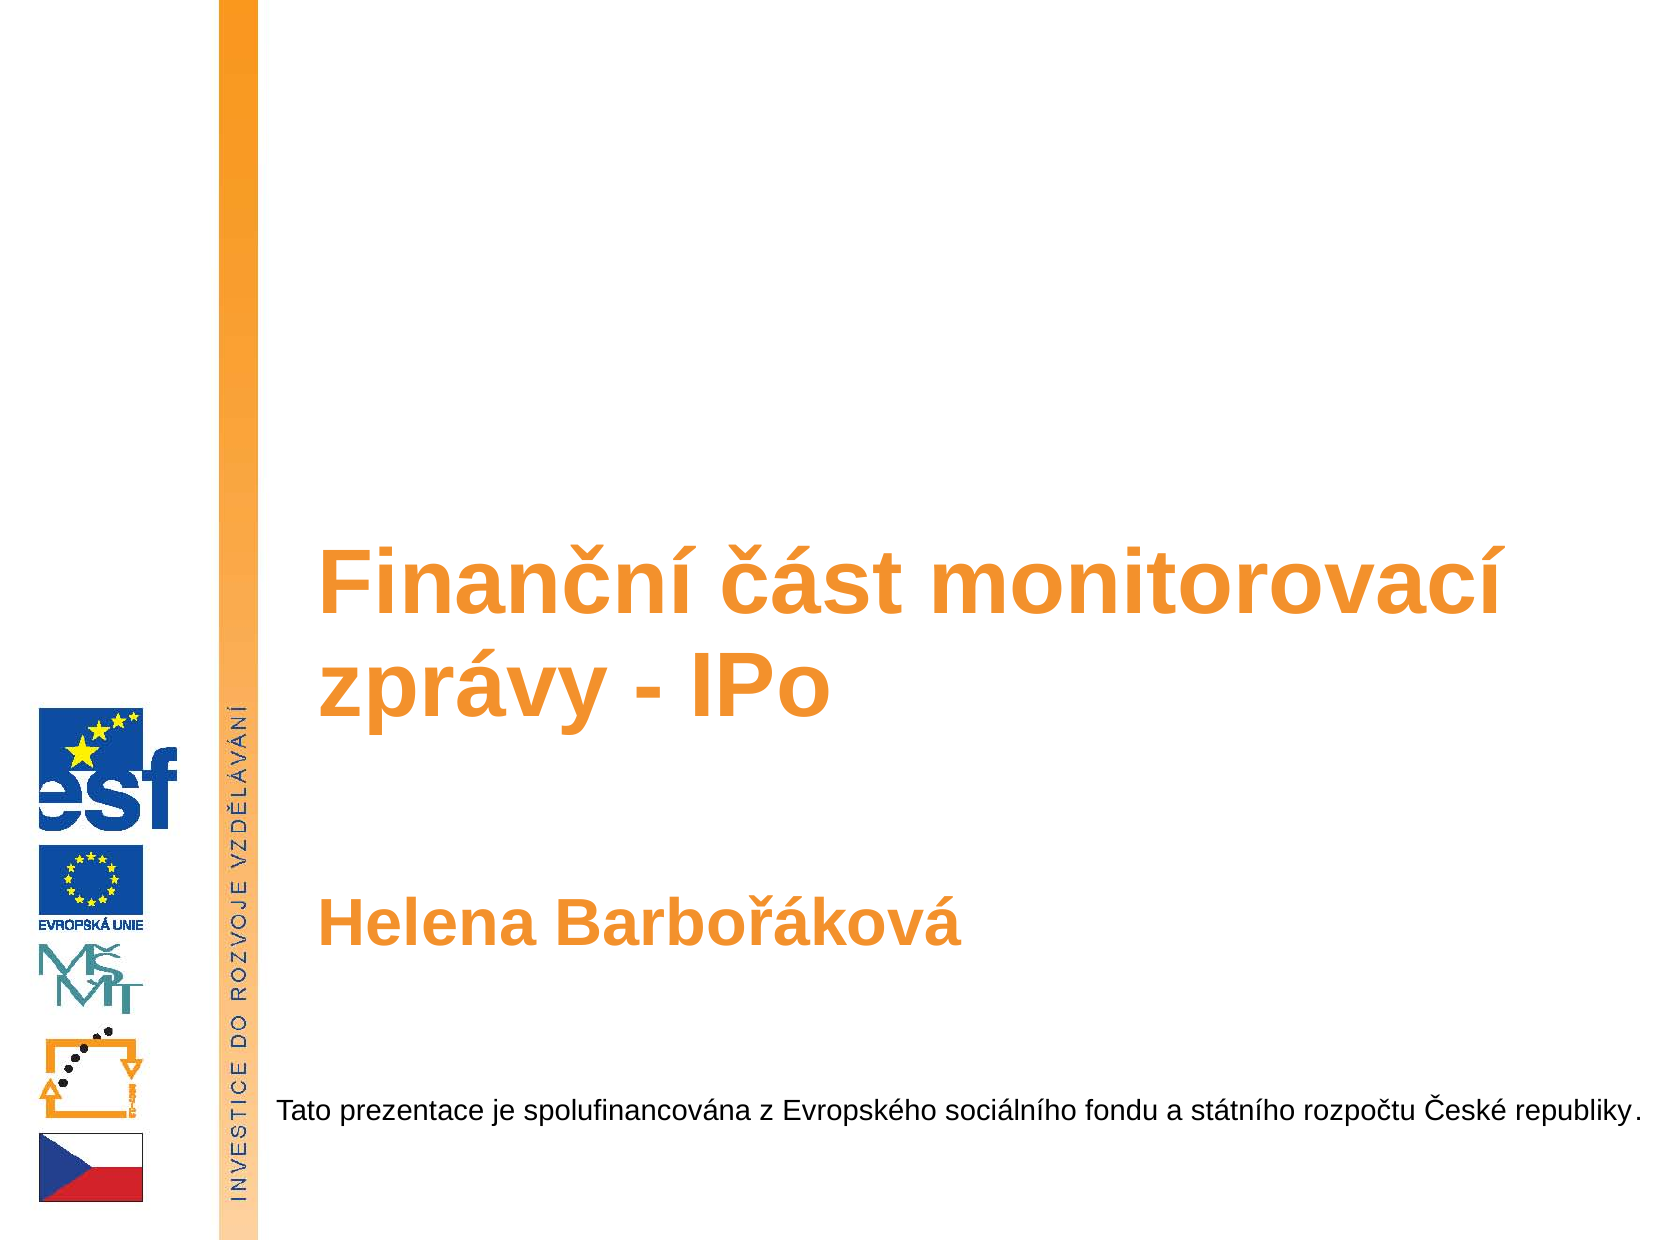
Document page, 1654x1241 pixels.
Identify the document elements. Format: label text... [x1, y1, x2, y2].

list Tato prezentace je spolufinancována z Evropského sociálního fondu a státního rozpočtu České republiky. [275, 1094, 1654, 1241]
title Finanční část monitorovací zprávy - IPo Helena Barbořáková [317, 315, 1654, 961]
picture [0, 0, 1654, 1240]
